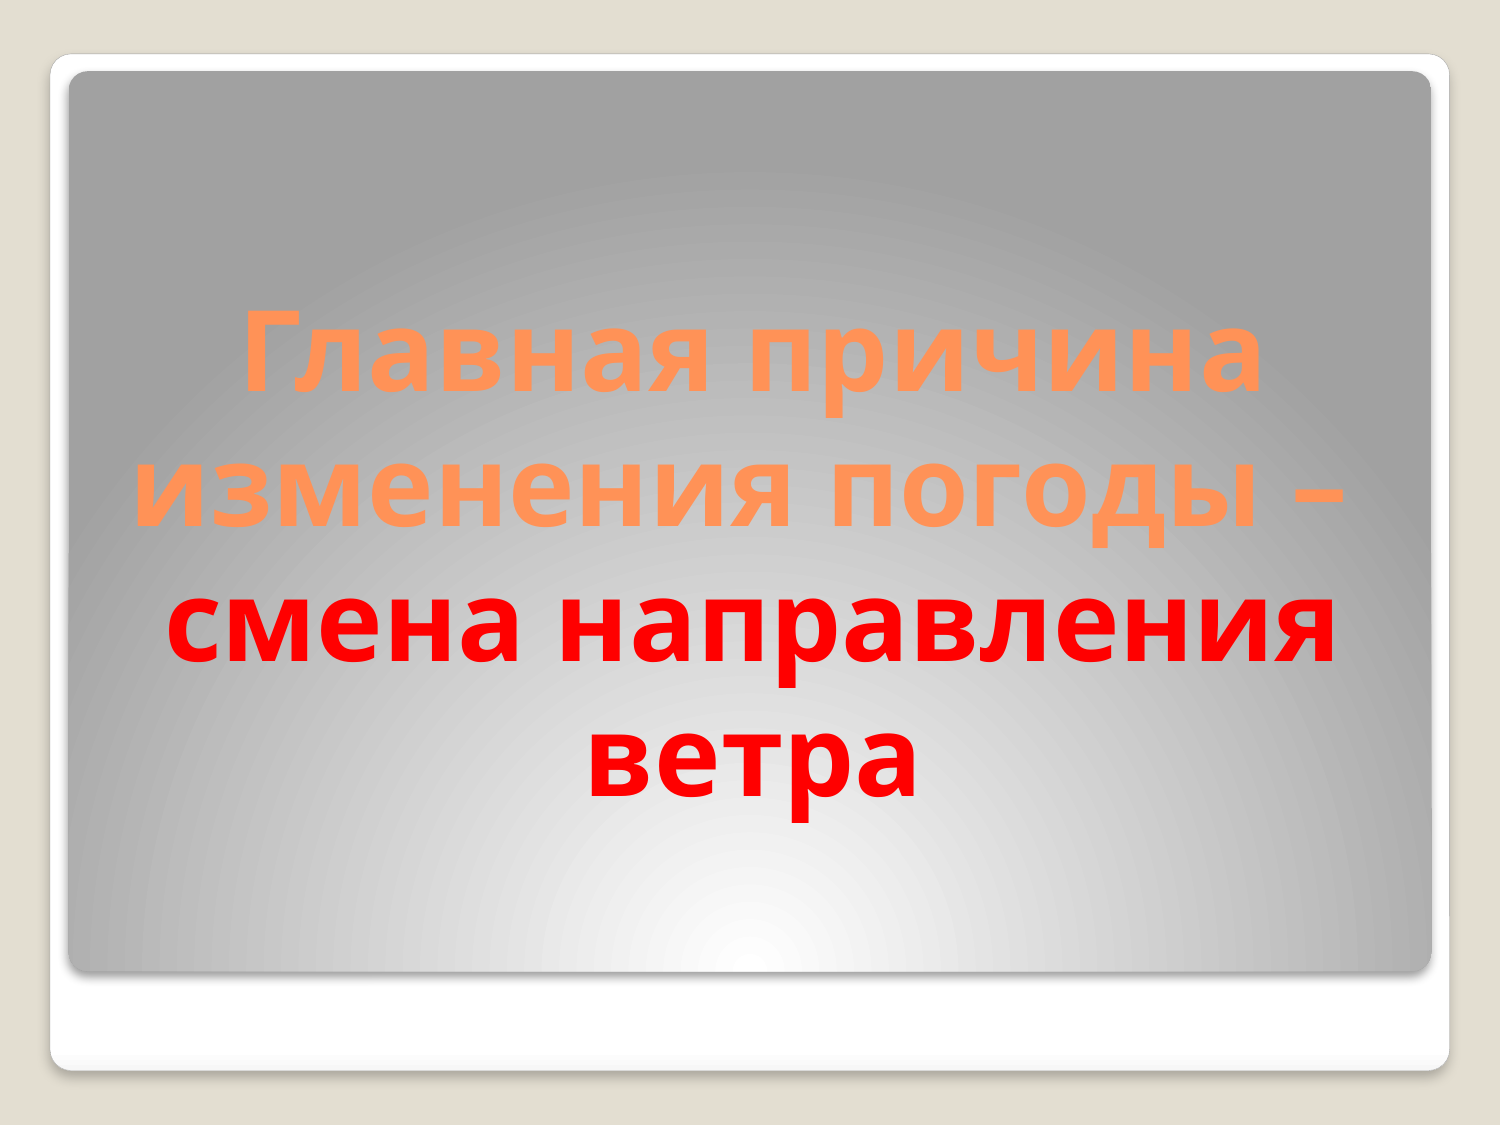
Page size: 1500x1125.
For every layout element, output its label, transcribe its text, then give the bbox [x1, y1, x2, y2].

title Главная причина изменения погоды – смена направления ветра [82, 222, 1425, 961]
